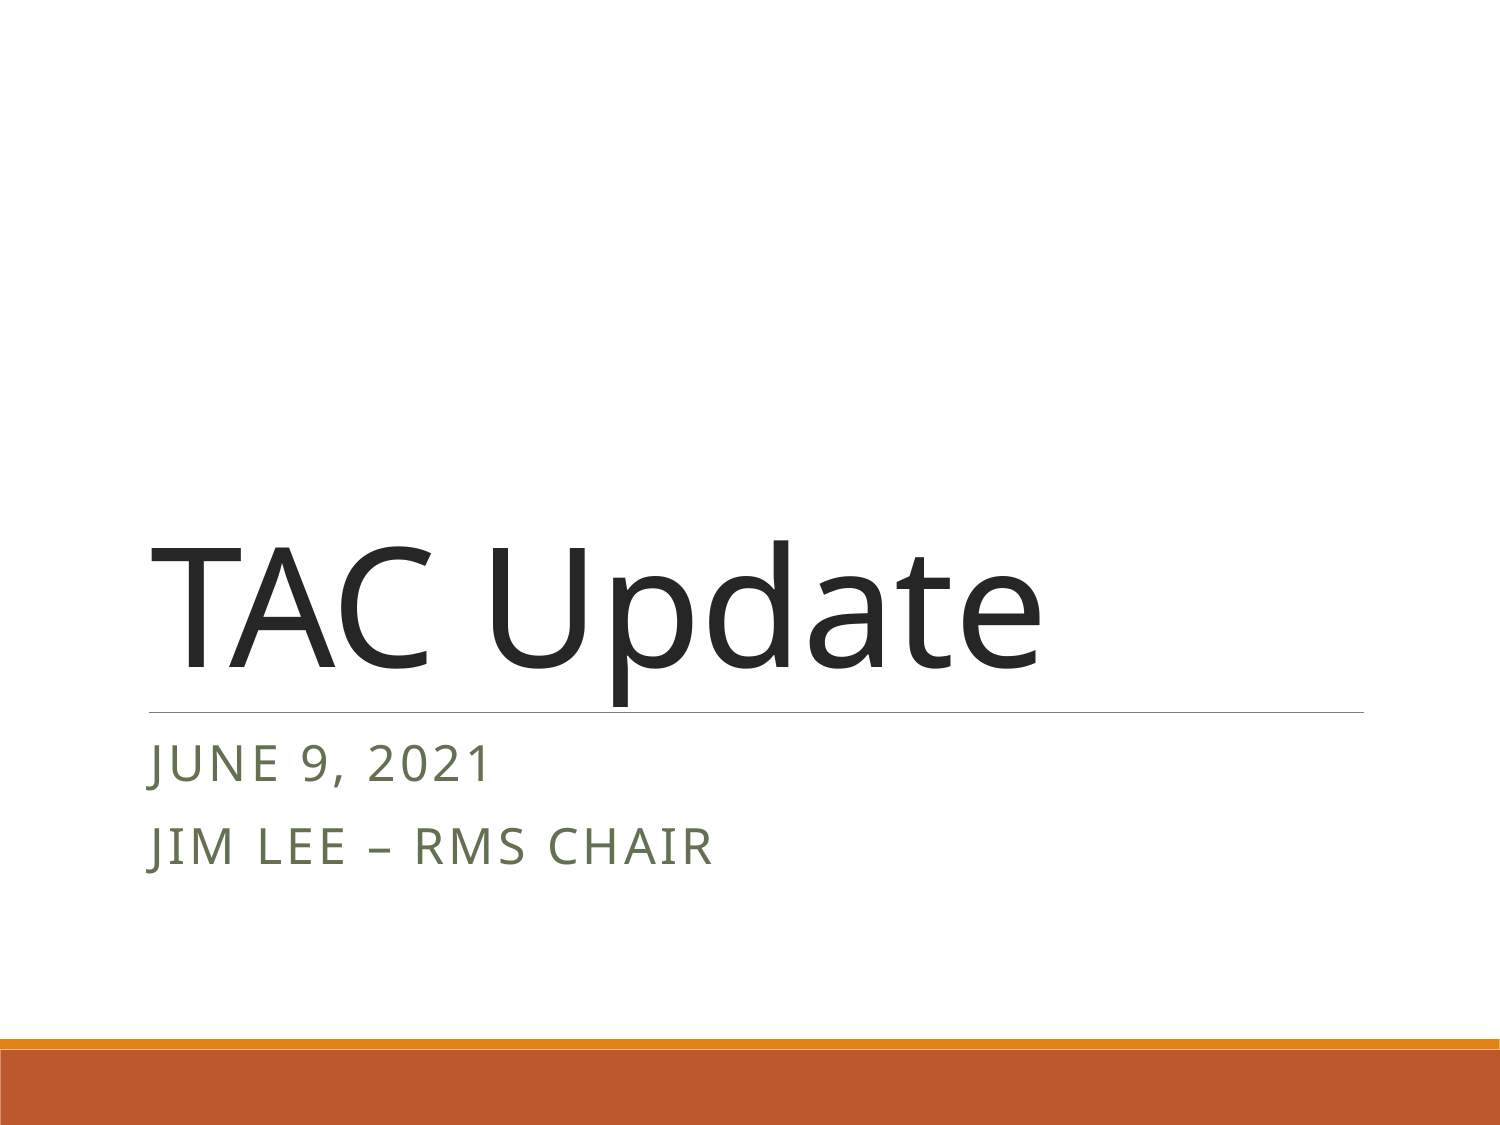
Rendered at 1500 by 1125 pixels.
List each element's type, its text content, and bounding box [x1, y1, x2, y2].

title TAC Update [135, 124, 1373, 710]
subtitle June 9, 2021 Jim Lee – rms chair [135, 730, 1373, 919]
